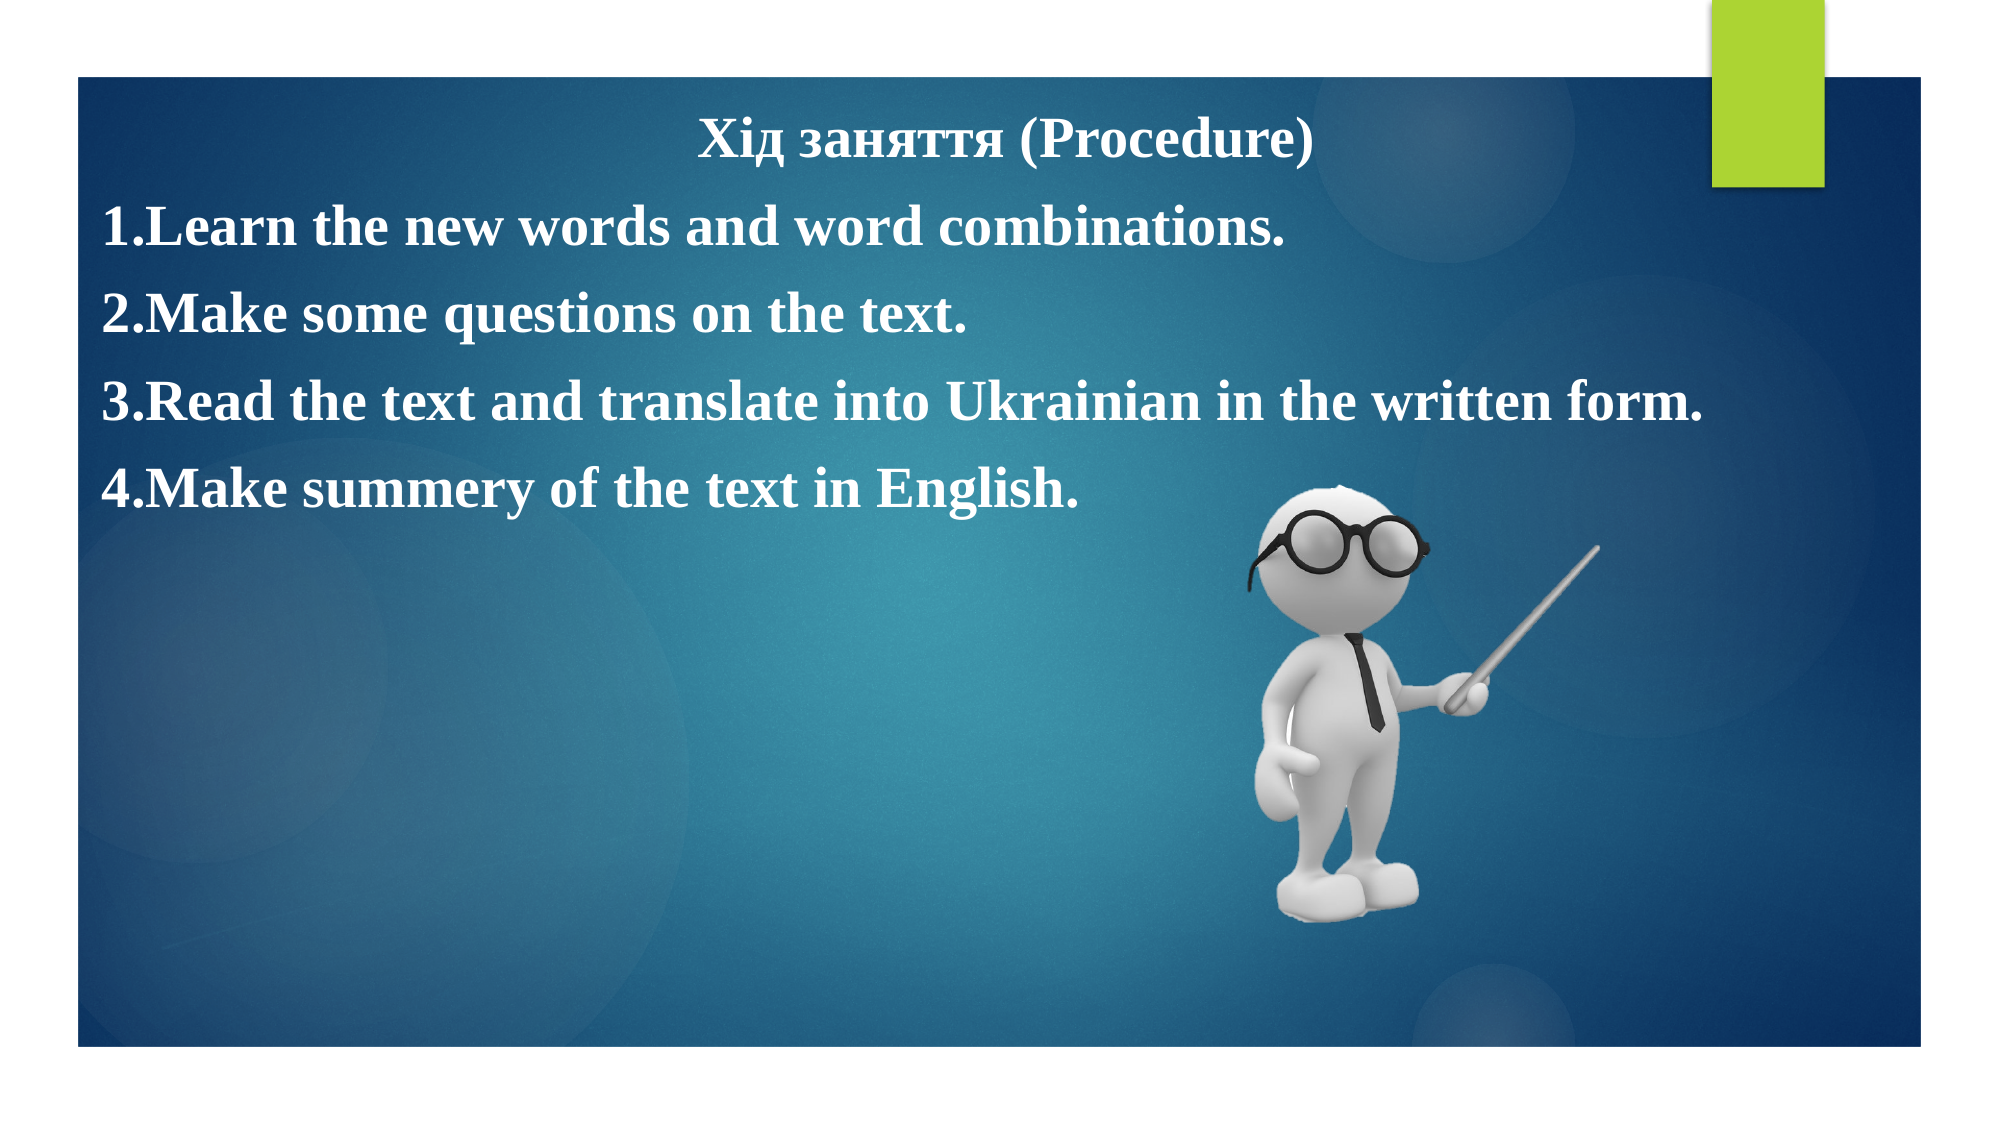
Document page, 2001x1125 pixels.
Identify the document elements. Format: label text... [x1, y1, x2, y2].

picture [1192, 405, 1836, 986]
text_box Хід заняття (Procedure) 1.Learn the new words and word combinations. 2.Make some questions on the text. 3.Read the text and translate into Ukrainian in the written form. 4.Make summery of the text in English. [87, 74, 1926, 527]
